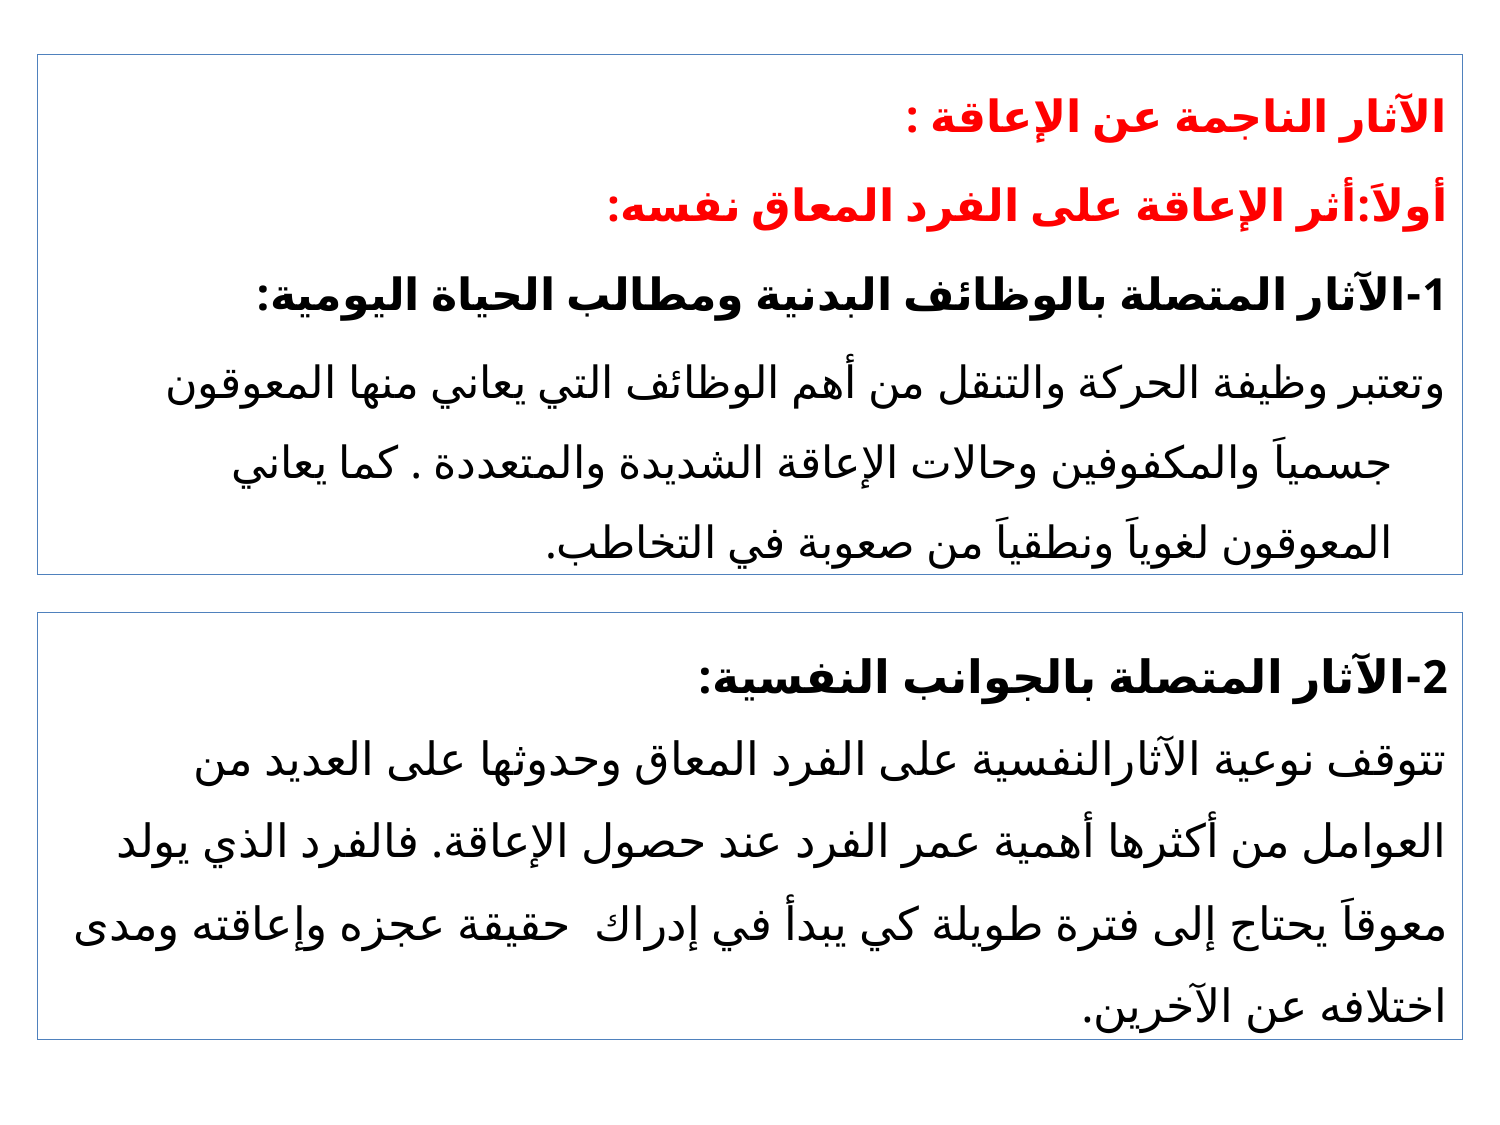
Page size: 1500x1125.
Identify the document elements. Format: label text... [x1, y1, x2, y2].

text_box 2-الآثار المتصلة بالجوانب النفسية: تتوقف نوعية الآثارالنفسية على الفرد المعاق وحدوثها على العديد من العوامل من أكثرها أهمية عمر الفرد عند حصول الإعاقة. فالفرد الذي يولد معوقاَ يحتاج إلى فترة طويلة كي يبدأ في إدراك حقيقة عجزه وإعاقته ومدى اختلافه عن الآخرين. [37, 612, 1463, 1040]
list الآثار الناجمة عن الإعاقة : أولاَ:أثر الإعاقة على الفرد المعاق نفسه: 1-الآثار المتصلة بالوظائف البدنية ومطالب الحياة اليومية: وتعتبر وظيفة الحركة والتنقل من أهم الوظائف التي يعاني منها المعوقون جسمياَ والمكفوفين وحالات الإعاقة الشديدة والمتعددة . كما يعاني المعوقون لغوياَ ونطقياَ من صعوبة في التخاطب. [37, 54, 1463, 575]
